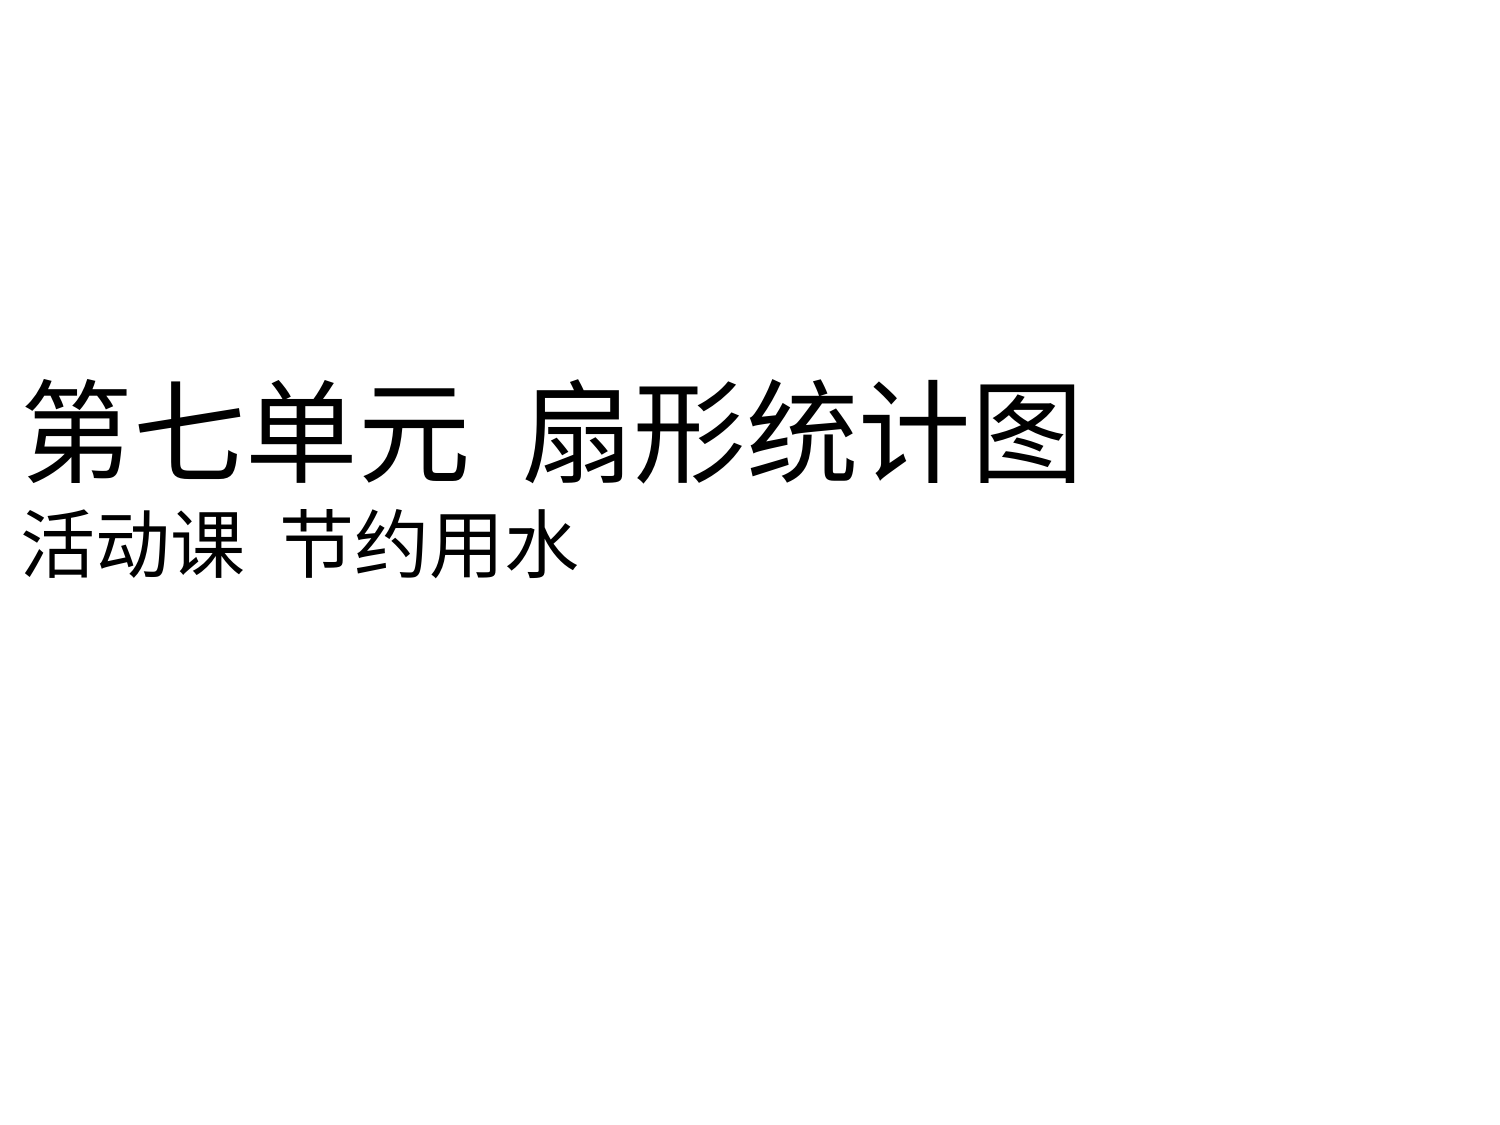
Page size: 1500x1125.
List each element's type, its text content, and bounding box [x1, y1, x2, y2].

text_box 第七单元 扇形统计图 活动课 节约用水 [5, 287, 1500, 595]
